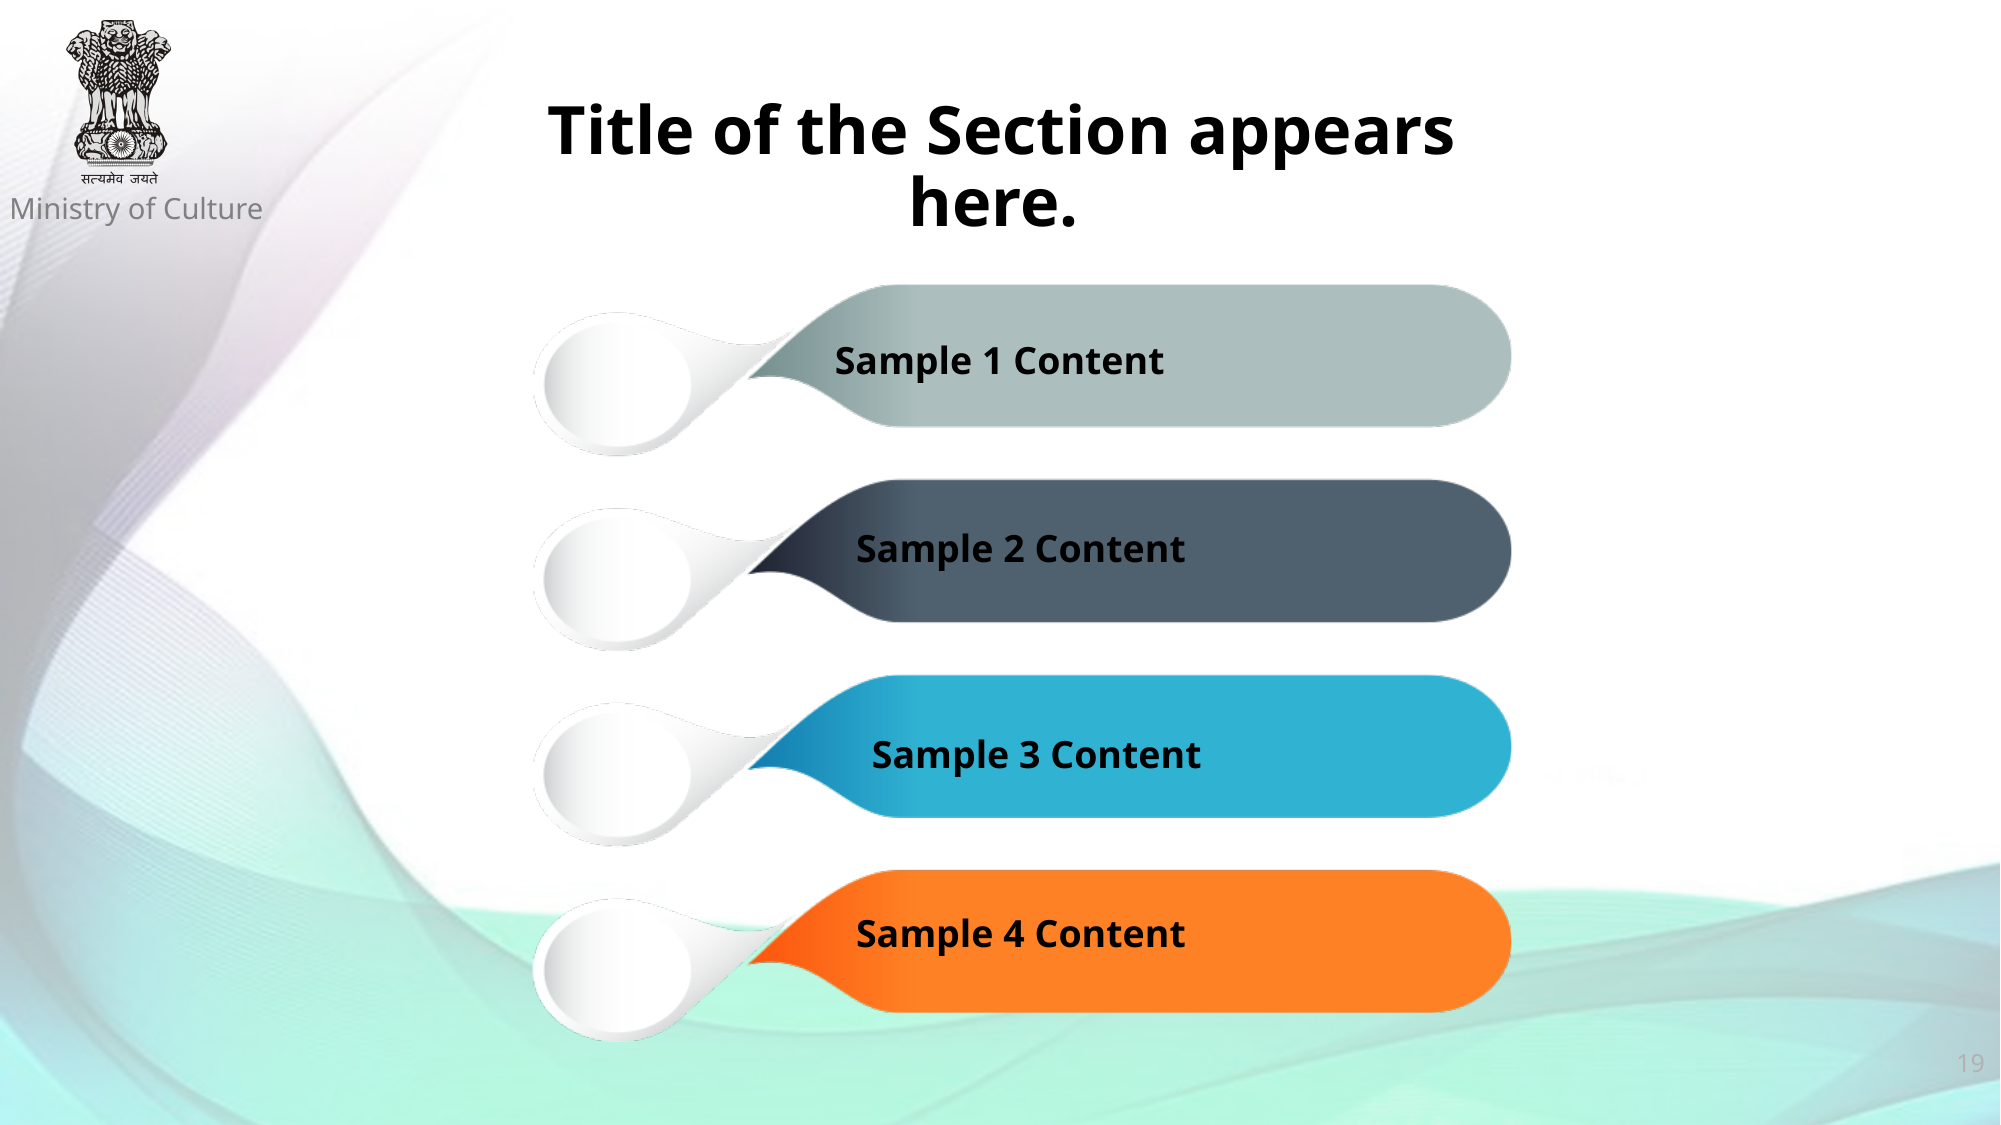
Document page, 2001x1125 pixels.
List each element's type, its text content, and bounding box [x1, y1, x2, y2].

picture [66, 20, 171, 184]
picture [392, 184, 1615, 1125]
slide_number 19 [1615, 1035, 2000, 1095]
text_box Title of the Section appears here. [491, 89, 1513, 184]
